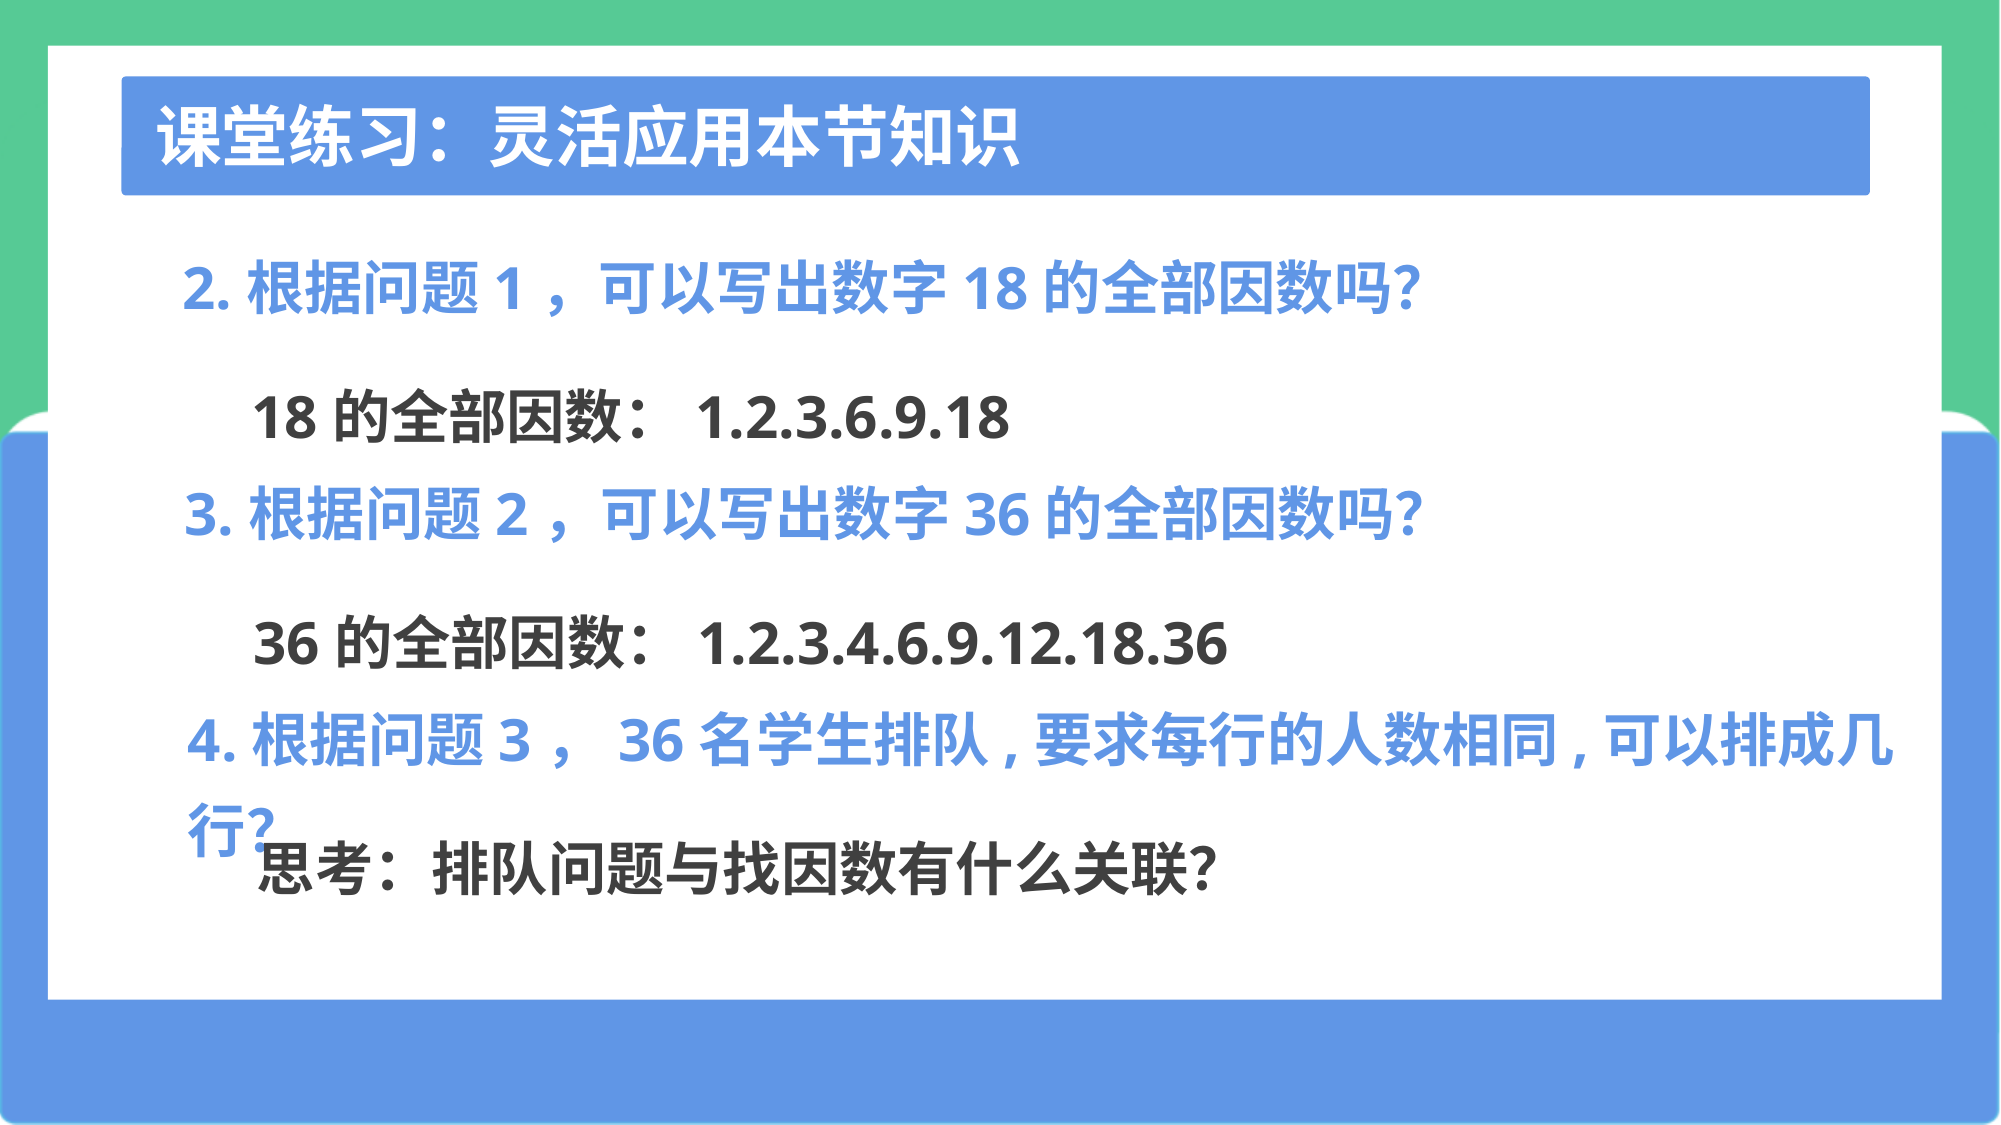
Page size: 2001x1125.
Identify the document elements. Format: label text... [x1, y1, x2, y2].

text_box 36的全部因数：1.2.3.4.6.9.12.18.36 [238, 563, 1474, 674]
text_box [47, 45, 1943, 1001]
text_box 4.根据问题3，36名学生排队,要求每行的人数相同,可以排成几行？ [173, 674, 1966, 942]
text_box 思考：排队问题与找因数有什么关联？ [242, 789, 1478, 934]
text_box 3.根据问题2，可以写出数字36的全部因数吗？ [170, 448, 1963, 625]
text_box 2.根据问题1，可以写出数字18的全部因数吗？ [167, 222, 1961, 399]
picture [0, 0, 2001, 1125]
text_box [120, 75, 1872, 197]
text_box 课堂练习：灵活应用本节知识 [140, 87, 1870, 182]
text_box 18的全部因数：1.2.3.6.9.18 [236, 337, 1472, 448]
